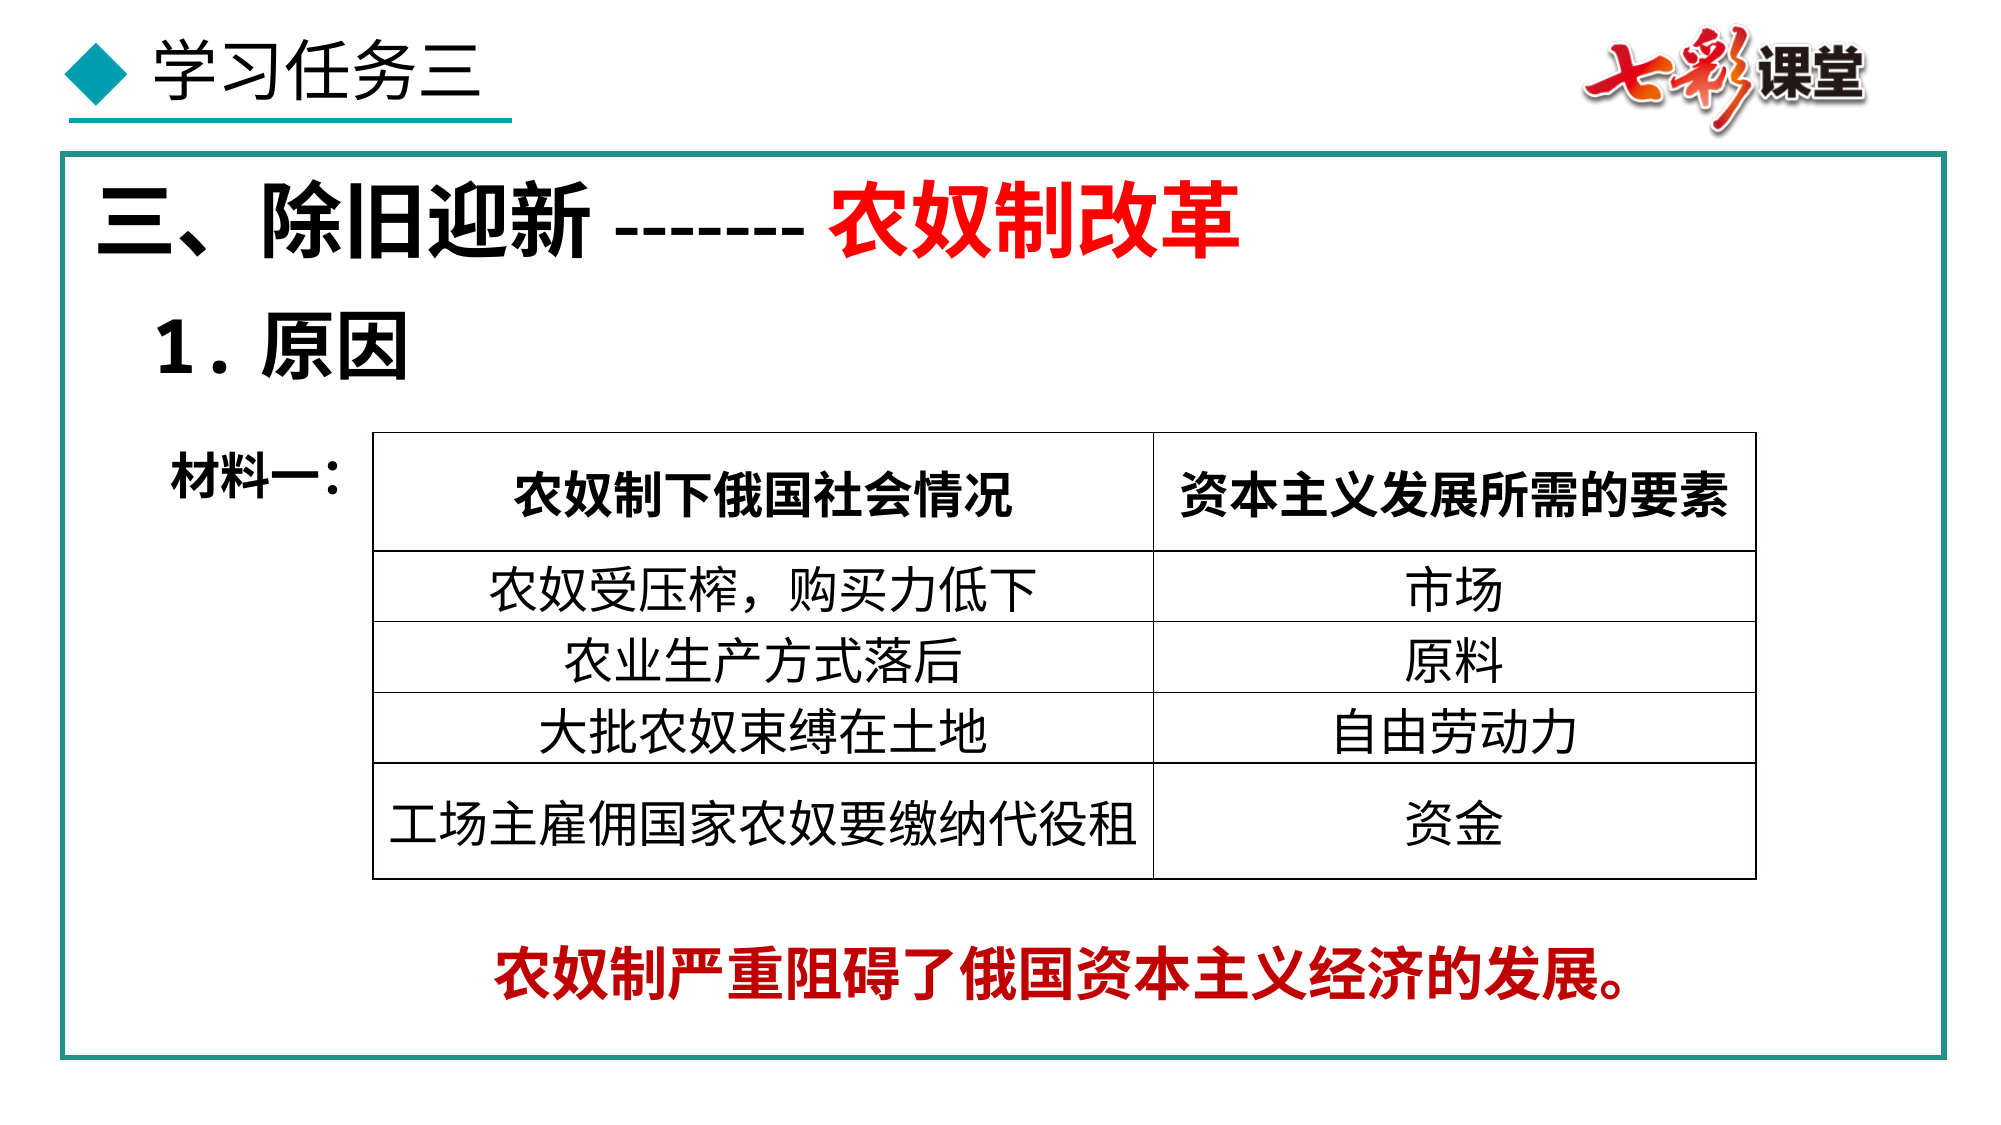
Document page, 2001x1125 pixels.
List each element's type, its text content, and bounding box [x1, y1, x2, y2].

table_header 农奴制下俄国社会情况 [374, 433, 1153, 550]
table_header 资本主义发展所需的要素 [1154, 433, 1755, 550]
table_cell 自由劳动力 [1154, 693, 1755, 762]
table_cell 大批农奴束缚在土地 [374, 693, 1153, 762]
picture [1578, 19, 1874, 139]
text_box 材料一： [155, 418, 386, 512]
table_cell 农业生产方式落后 [374, 622, 1153, 692]
text_box 1.原因 [102, 290, 462, 396]
table_cell 工场主雇佣国家农奴要缴纳代役租 [374, 764, 1153, 878]
table_cell 市场 [1154, 552, 1755, 621]
table_cell 资金 [1154, 764, 1755, 878]
text_box 农奴制严重阻碍了俄国资本主义经济的发展。 [409, 929, 1699, 1015]
text_box 三、除旧迎新-------农奴制改革 [78, 160, 1434, 276]
table_cell 农奴受压榨，购买力低下 [374, 552, 1153, 621]
table_cell 原料 [1154, 622, 1755, 692]
